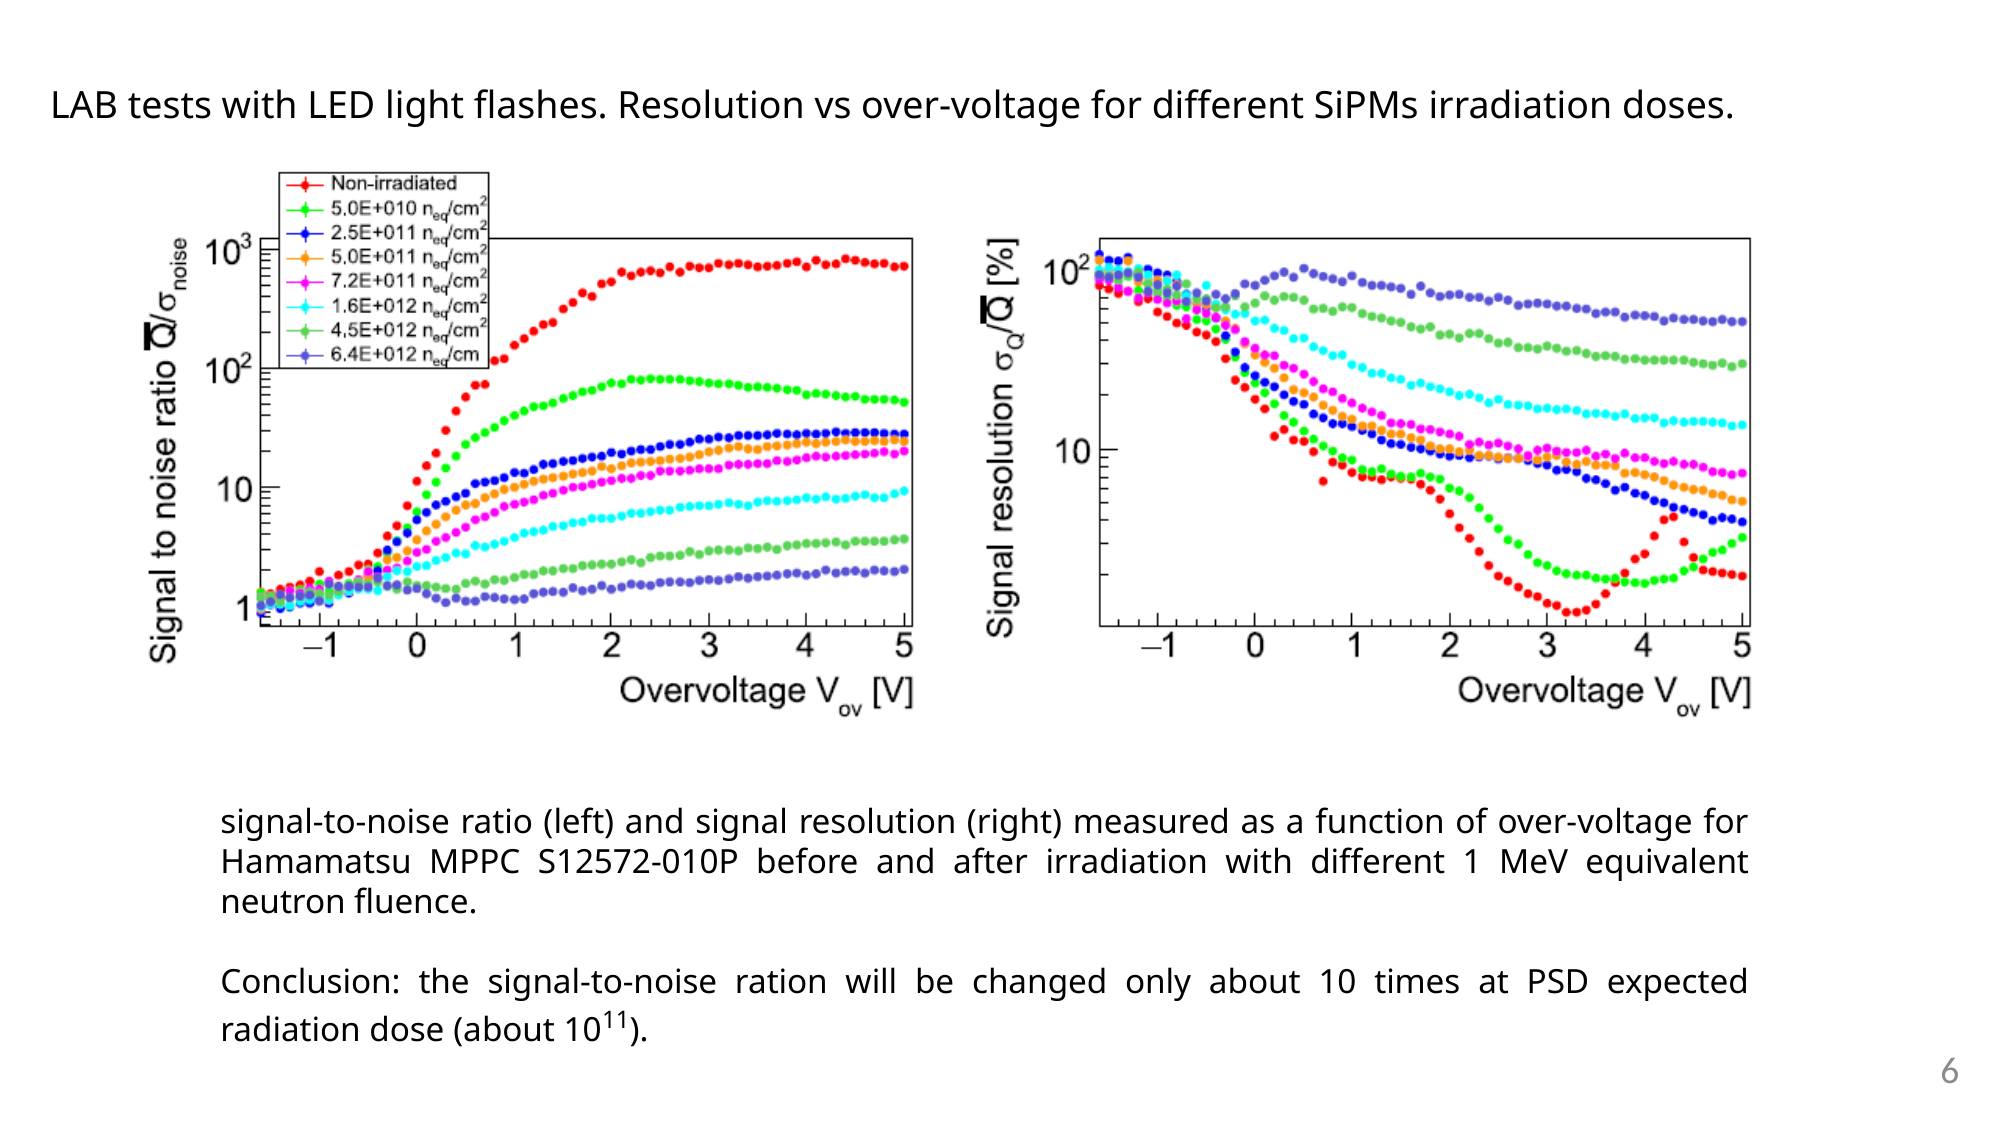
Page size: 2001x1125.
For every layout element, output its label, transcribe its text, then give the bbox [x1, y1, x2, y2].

text_box <номер> [1524, 1038, 1975, 1099]
text_box LAB tests with LED light flashes. Resolution vs over-voltage for different SiPMs irradiation doses. [35, 74, 1890, 133]
text_box signal-to-noise ratio (left) and signal resolution (right) measured as a function of over-voltage for Hamamatsu MPPC S12572-010P before and after irradiation with different 1 MeV equivalent neutron fluence. Conclusion: the signal-to-noise ration will be changed only about 10 times at PSD expected radiation dose (about 1011). [205, 793, 1767, 959]
picture [113, 152, 1784, 744]
